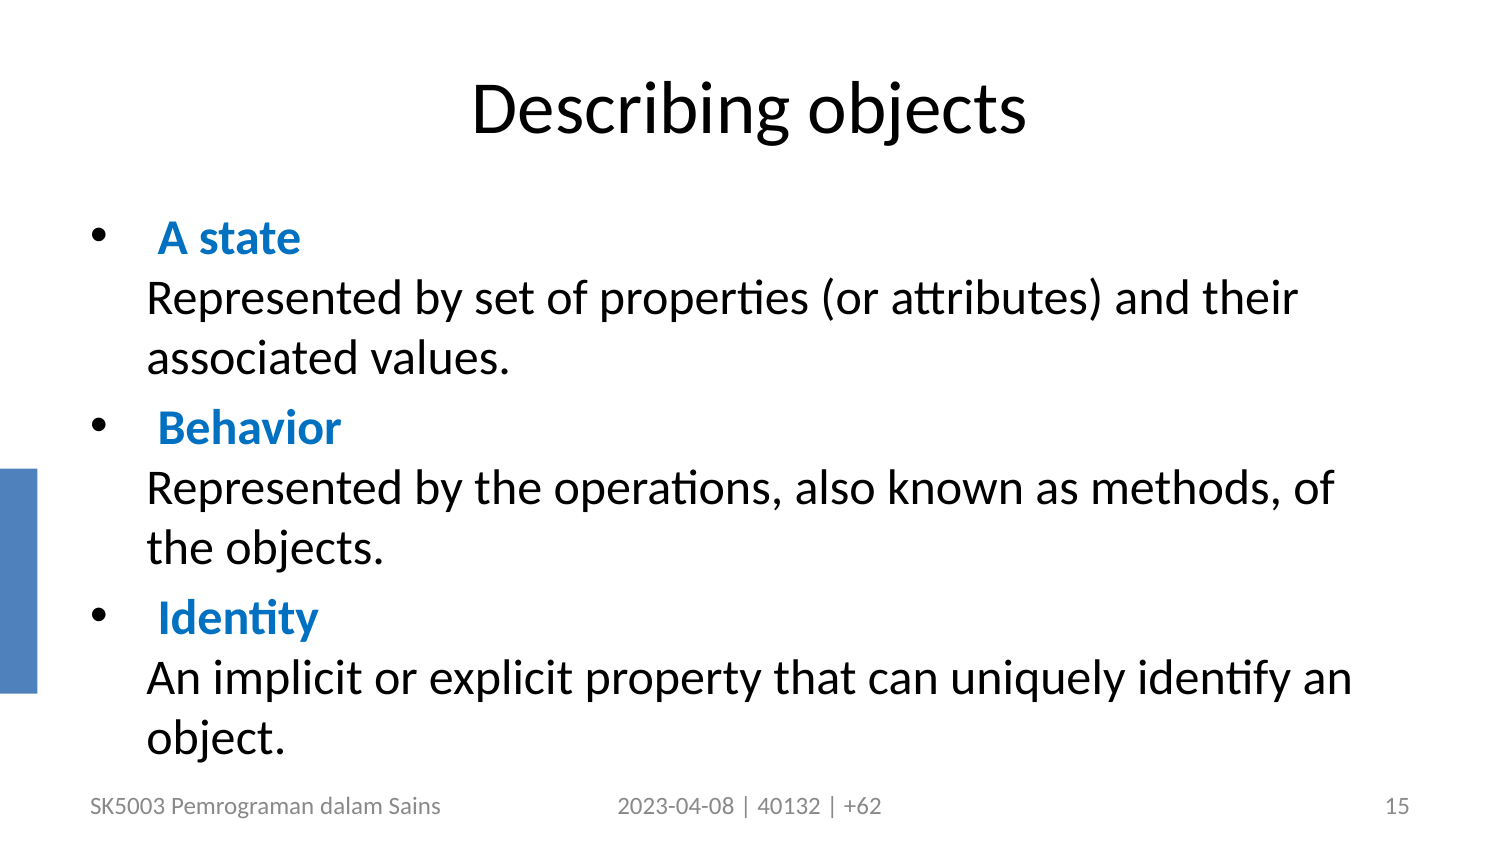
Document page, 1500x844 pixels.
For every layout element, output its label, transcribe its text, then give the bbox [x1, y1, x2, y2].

slide_number SK5003 Pemrograman dalam Sains [75, 782, 463, 827]
slide_number 15 [1074, 782, 1425, 827]
footer 2023-04-08 | 40132 | +62 [512, 782, 988, 827]
list A state Represented by set of properties (or attributes) and their associated values. Behavior Represented by the operations, also known as methods, of the objects. Identity An implicit or explicit property that can uniquely identify an object. [74, 196, 1426, 754]
title Describing objects [74, 33, 1426, 175]
